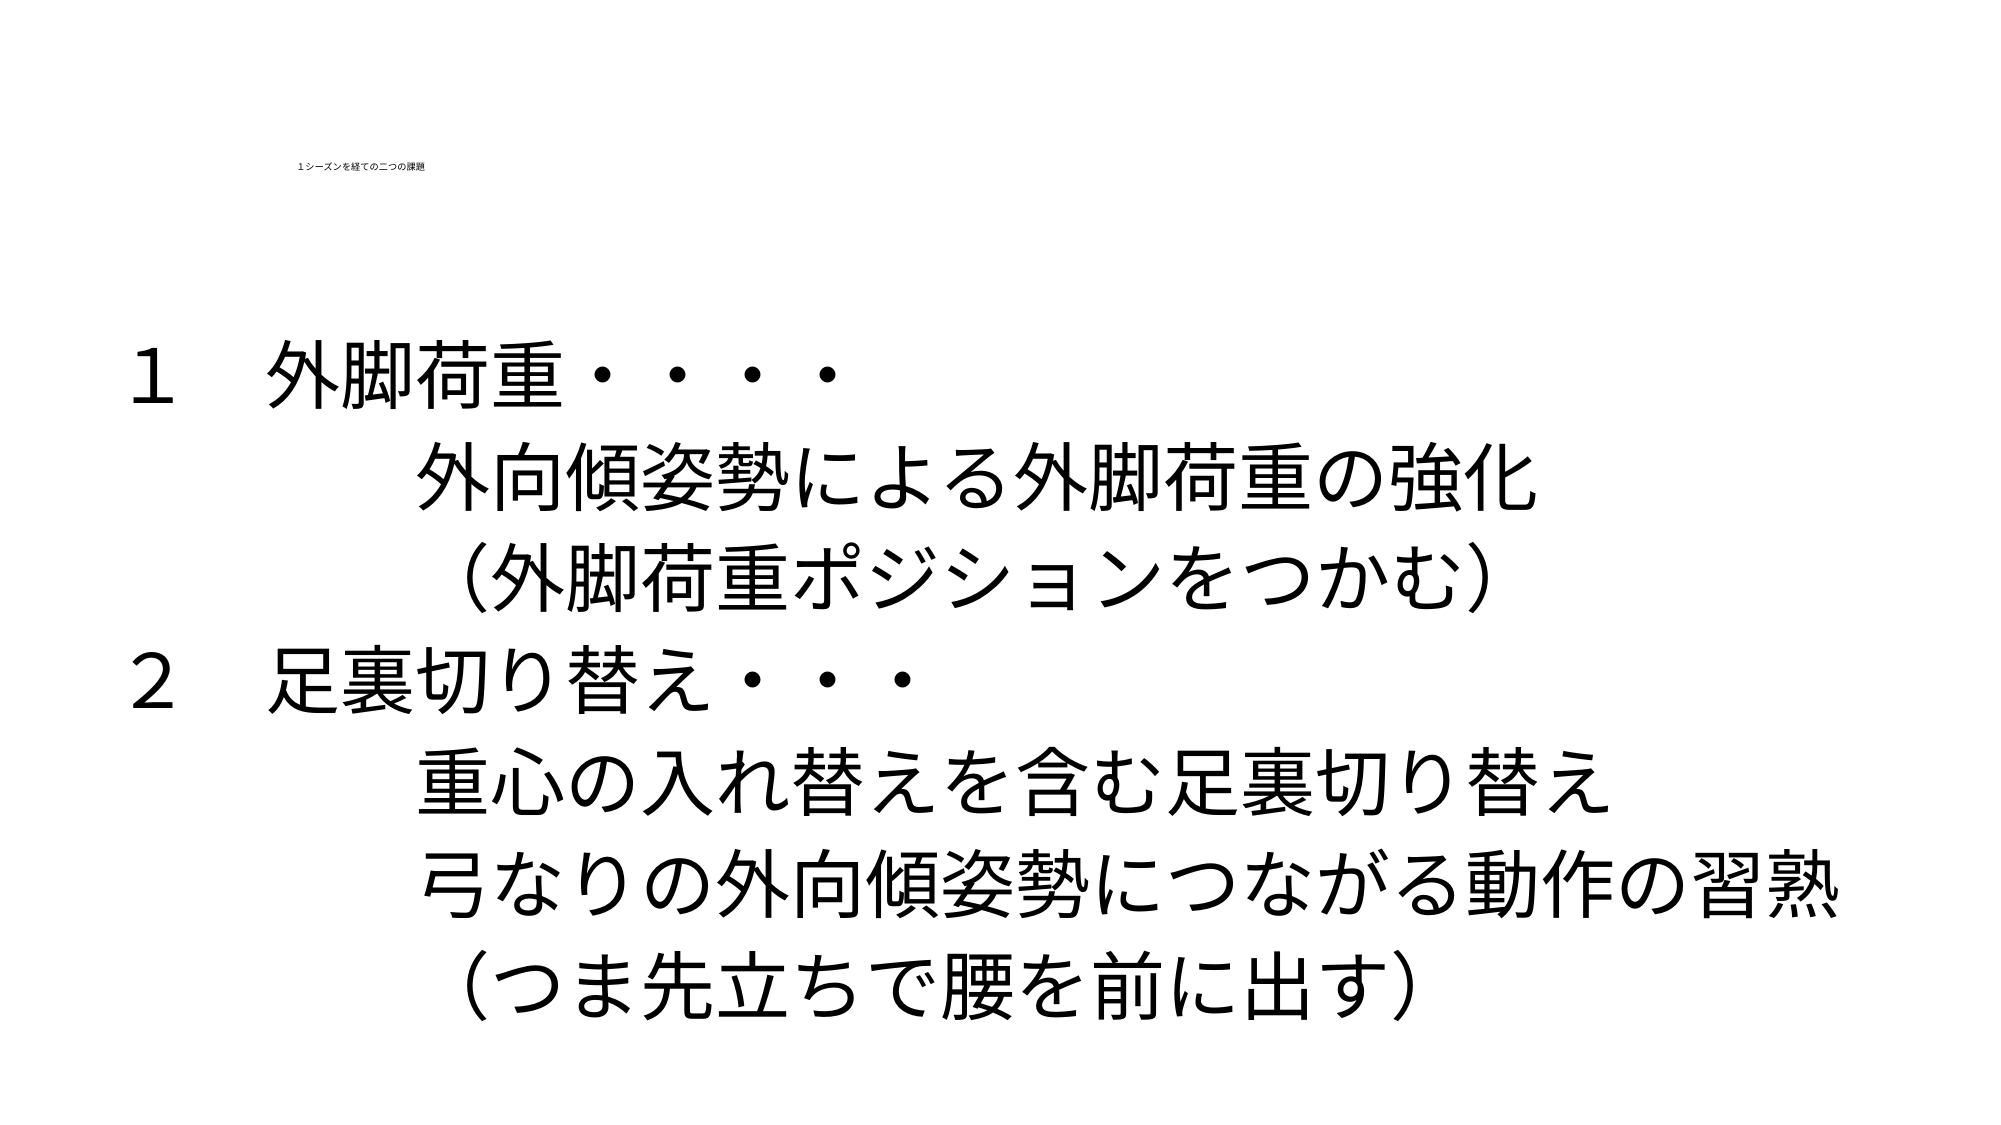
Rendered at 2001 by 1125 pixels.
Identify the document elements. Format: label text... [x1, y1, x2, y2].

list １ 外脚荷重・・・・ 外向傾姿勢による外脚荷重の強化 （外脚荷重ポジションをつかむ） ２ 足裏切り替え・・・ 重心の入れ替えを含む足裏切り替え 弓なりの外向傾姿勢につながる動作の習熟 （つま先立ちで腰を前に出す） [100, 247, 1918, 1078]
title １シーズンを経ての二つの課題 [281, 64, 1797, 247]
